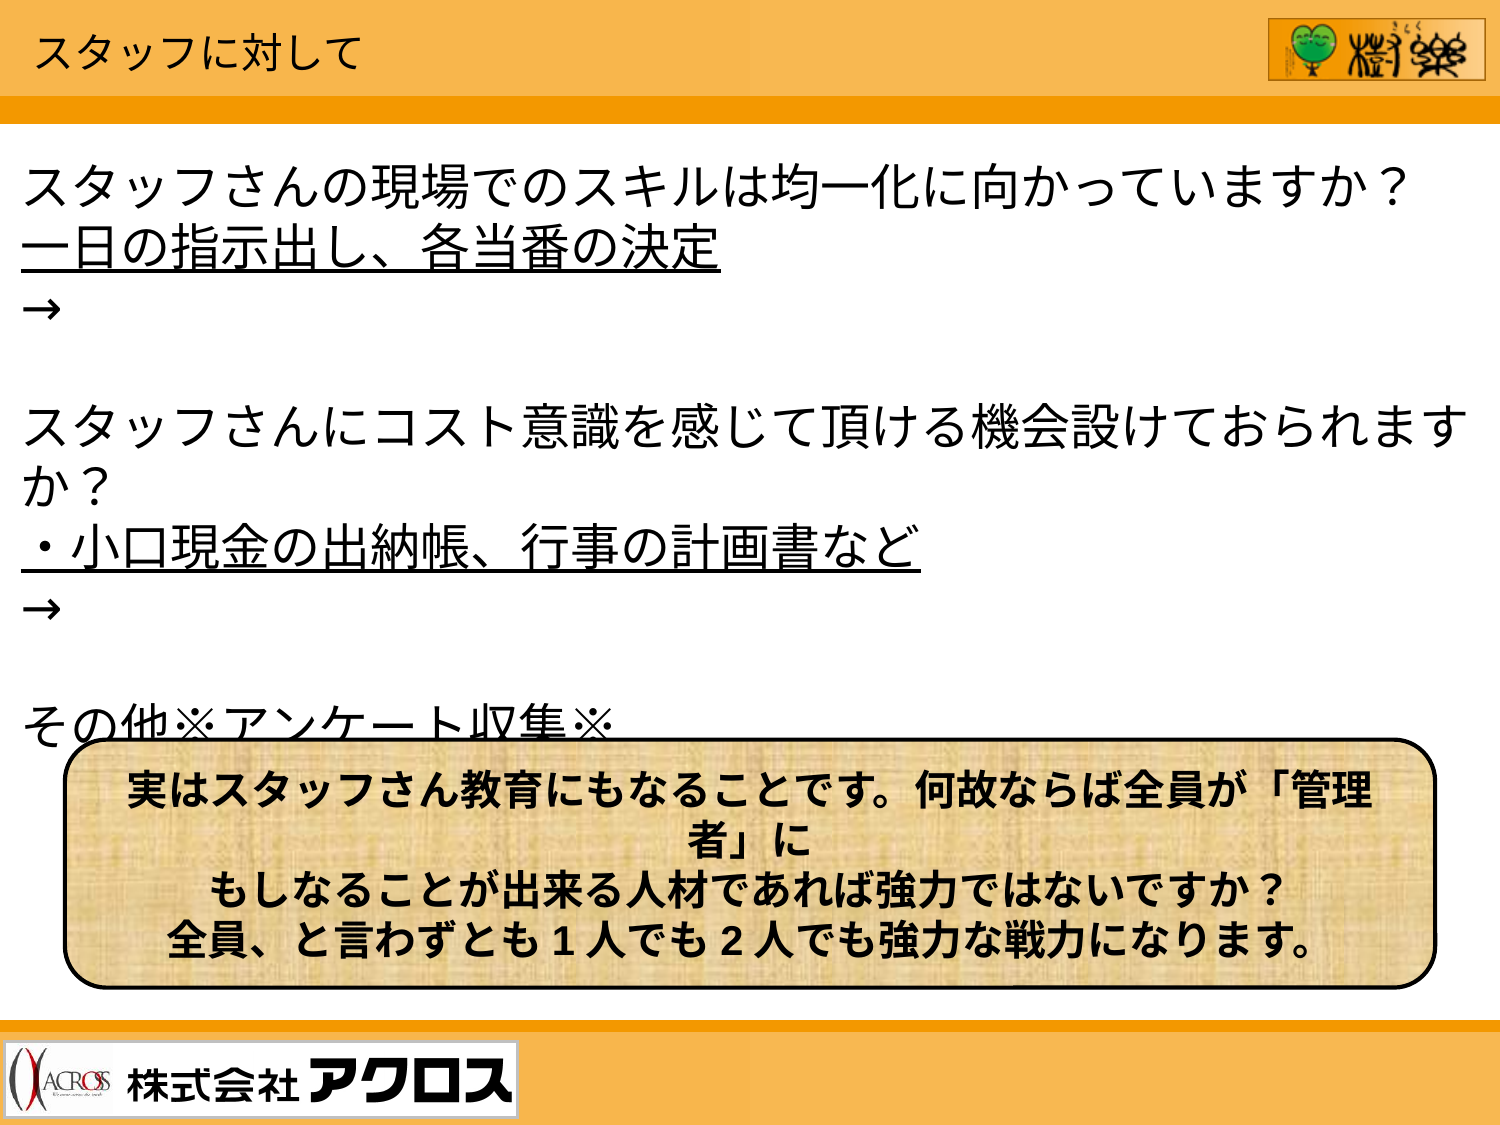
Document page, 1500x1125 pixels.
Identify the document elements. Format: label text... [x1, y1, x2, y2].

picture [0, 0, 1500, 124]
text_box 実はスタッフさん教育にもなることです。何故ならば全員が「管理者」に もしなることが出来る人材であれば強力ではないですか？ 全員、と言わずとも1人でも2人でも強力な戦力になります。 [62, 737, 1438, 990]
text_box スタッフに対して [17, 19, 408, 84]
picture [0, 1020, 5, 1125]
text_box スタッフさんの現場でのスキルは均一化に向かっていますか？ 一日の指示出し、各当番の決定 → スタッフさんにコスト意識を感じて頂ける機会設けておられますか？ ・小口現金の出納帳、行事の計画書など → その他※アンケート収集※ [5, 147, 1500, 1125]
